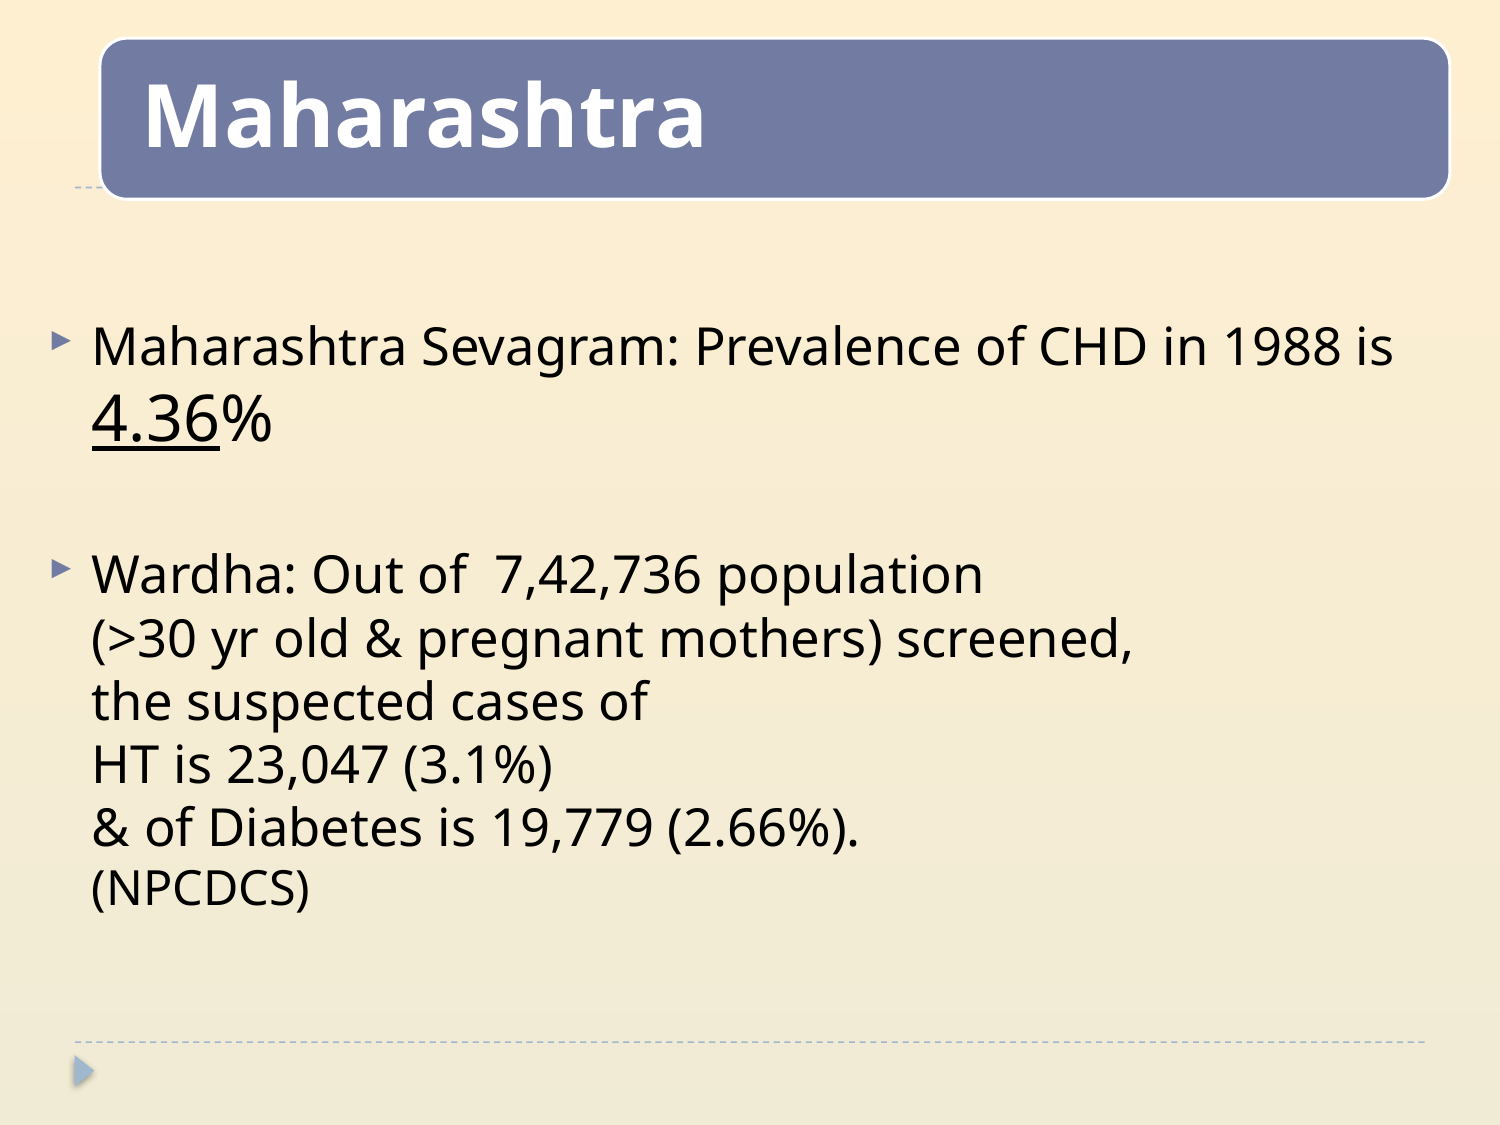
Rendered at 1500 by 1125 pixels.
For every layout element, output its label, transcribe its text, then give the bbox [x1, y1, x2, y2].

list Maharashtra Sevagram: Prevalence of CHD in 1988 is 4.36% Wardha: Out of 7,42,736 population (>30 yr old & pregnant mothers) screened, the suspected cases of HT is 23,047 (3.1%) & of Diabetes is 19,779 (2.66%). (NPCDCS) [33, 305, 1467, 925]
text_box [99, 37, 1451, 201]
